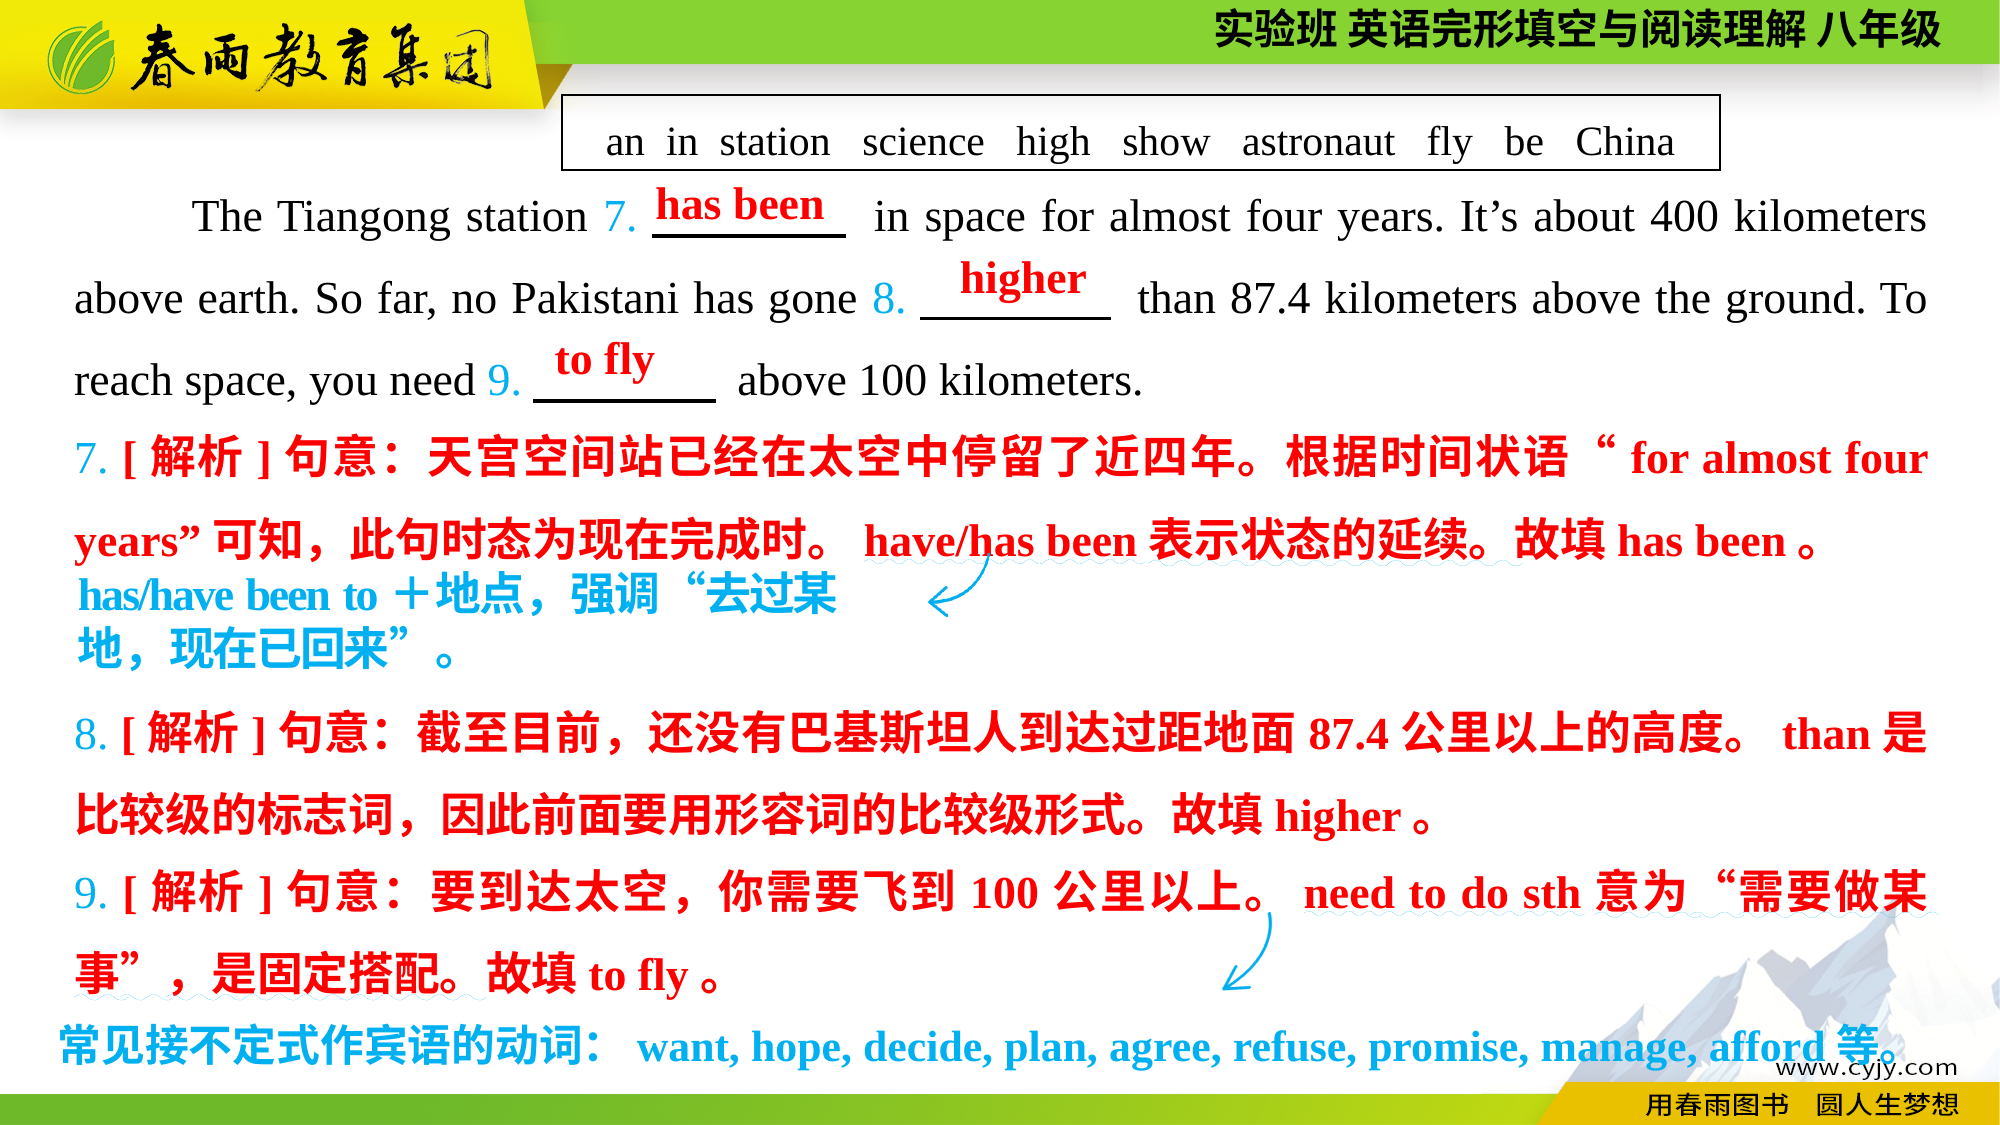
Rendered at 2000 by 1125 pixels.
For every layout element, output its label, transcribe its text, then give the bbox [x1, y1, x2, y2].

text_box higher [944, 240, 1102, 310]
text_box 8. [解析]句意：截至目前，还没有巴基斯坦人到达过距地面87.4公里以上的高度。than是比较级的标志词，因此前面要用形容词的比较级形式。故填higher。 [59, 668, 1944, 827]
text_box has/have been to＋地点，强调“去过某地，现在已回来”。 [63, 557, 924, 668]
text_box 7. [解析]句意：天宫空间站已经在太空中停留了近四年。根据时间状语“for almost four years”可知，此句时态为现在完成时。have/has been表示状态的延续。故填has been。 [59, 393, 1944, 574]
text_box 常见接不定式作宾语的动词：want, hope, decide, plan, agree, refuse, promise, manage, afford等。 [42, 984, 1981, 1078]
text_box has been [640, 171, 840, 237]
text_box 9. [解析]句意：要到达太空，你需要飞到100公里以上。need to do sth意为“需要做某事”，是固定搭配。故填to fly。 [59, 827, 1944, 984]
table_header an in station science high show astronaut fly be China [563, 96, 1719, 169]
picture [0, 0, 2000, 1125]
text_box to fly [539, 321, 671, 392]
list The Tiangong station 7. in space for almost four years. It’s about 400 kilometers above earth. So far, no Pakistani has gone 8. than 87.4 kilometers above the ground. To reach space, you need 9. above 100 kilometers. [59, 150, 1944, 393]
